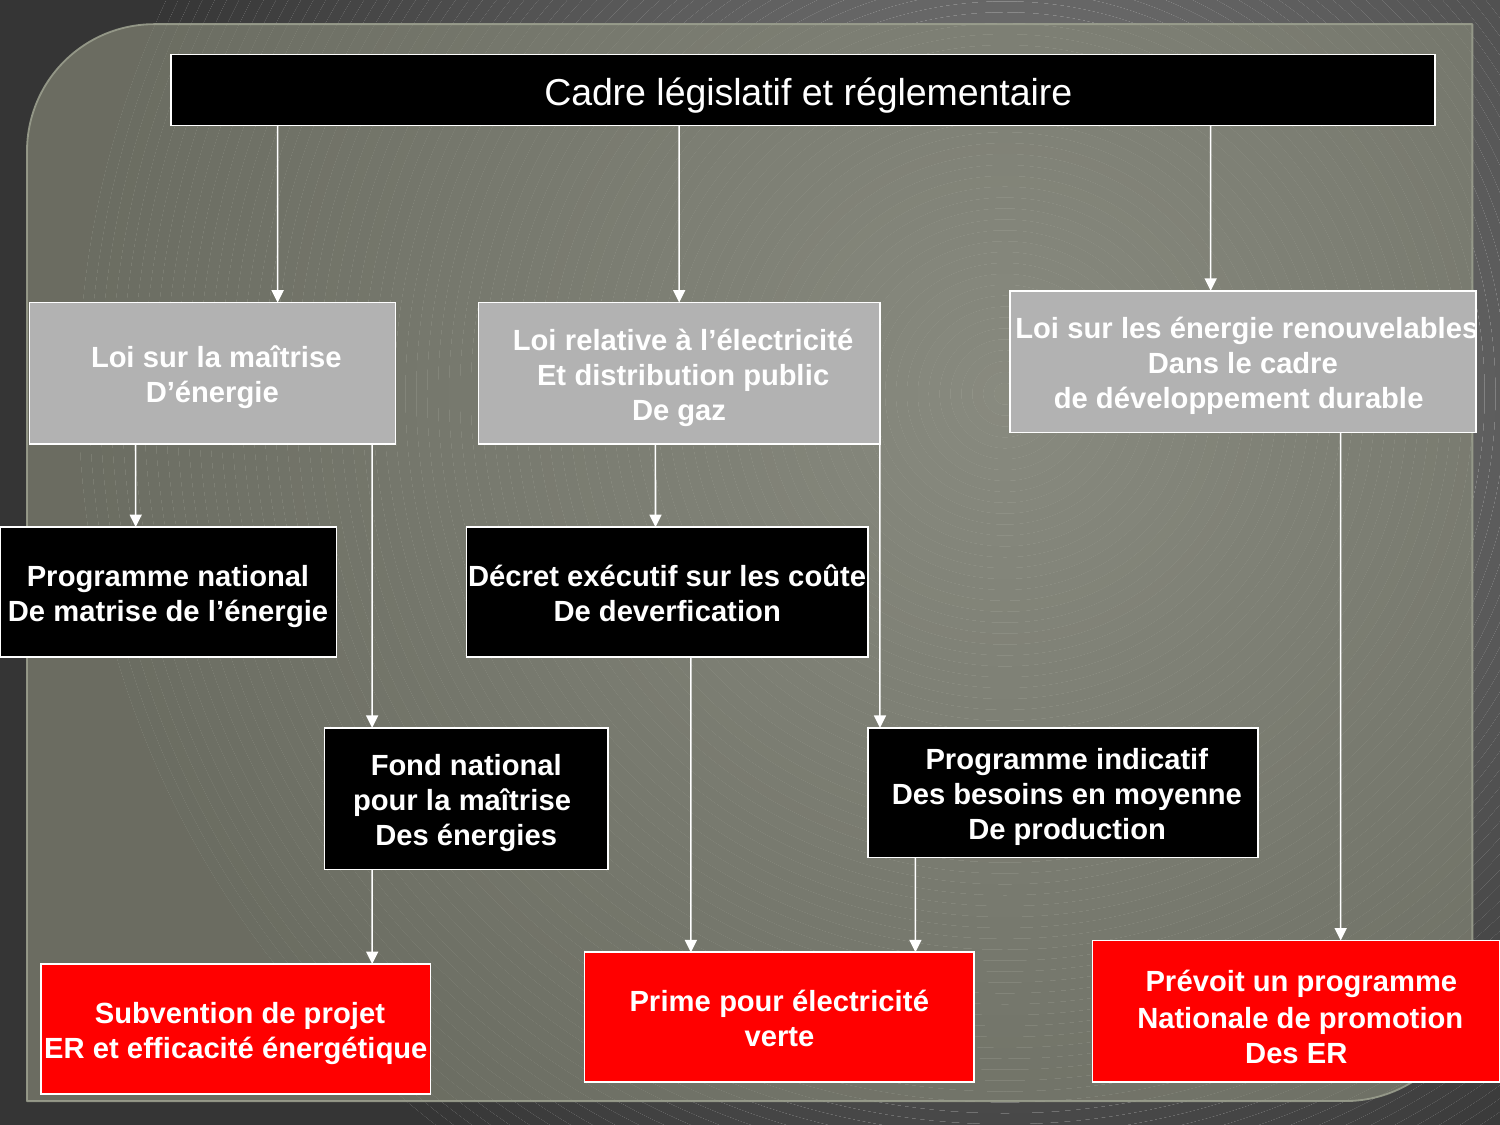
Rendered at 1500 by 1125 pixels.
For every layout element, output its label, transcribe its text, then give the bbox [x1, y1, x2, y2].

text_box Subvention de projet ER et efficacité énergétique [41, 964, 431, 1094]
text_box Programme indicatif Des besoins en moyenne De production [868, 727, 1258, 858]
text_box Loi sur les énergie renouvelables Dans le cadre de développement durable [1009, 290, 1477, 433]
text_box [365, 869, 379, 965]
text_box Cadre législatif et réglementaire [171, 54, 1436, 126]
text_box [129, 444, 142, 528]
text_box Loi relative à l’électricité Et distribution public De gaz [478, 302, 880, 445]
text_box Loi sur la maîtrise D’énergie [29, 302, 396, 445]
text_box [672, 125, 686, 303]
text_box [909, 857, 922, 953]
text_box Prime pour électricité verte [584, 952, 975, 1083]
text_box [873, 444, 887, 728]
text_box Décret exécutif sur les coûte De deverfication [466, 527, 869, 657]
text_box [271, 125, 284, 303]
text_box [1334, 432, 1347, 941]
text_box Programme national De matrise de l’énergie [0, 527, 337, 657]
text_box [649, 444, 662, 528]
text_box Prévoit un programme Nationale de promotion Des ER [1092, 940, 1500, 1083]
text_box [365, 444, 379, 728]
text_box Fond national pour la maîtrise Des énergies [324, 727, 608, 870]
text_box [1204, 125, 1217, 291]
text_box [684, 656, 698, 953]
